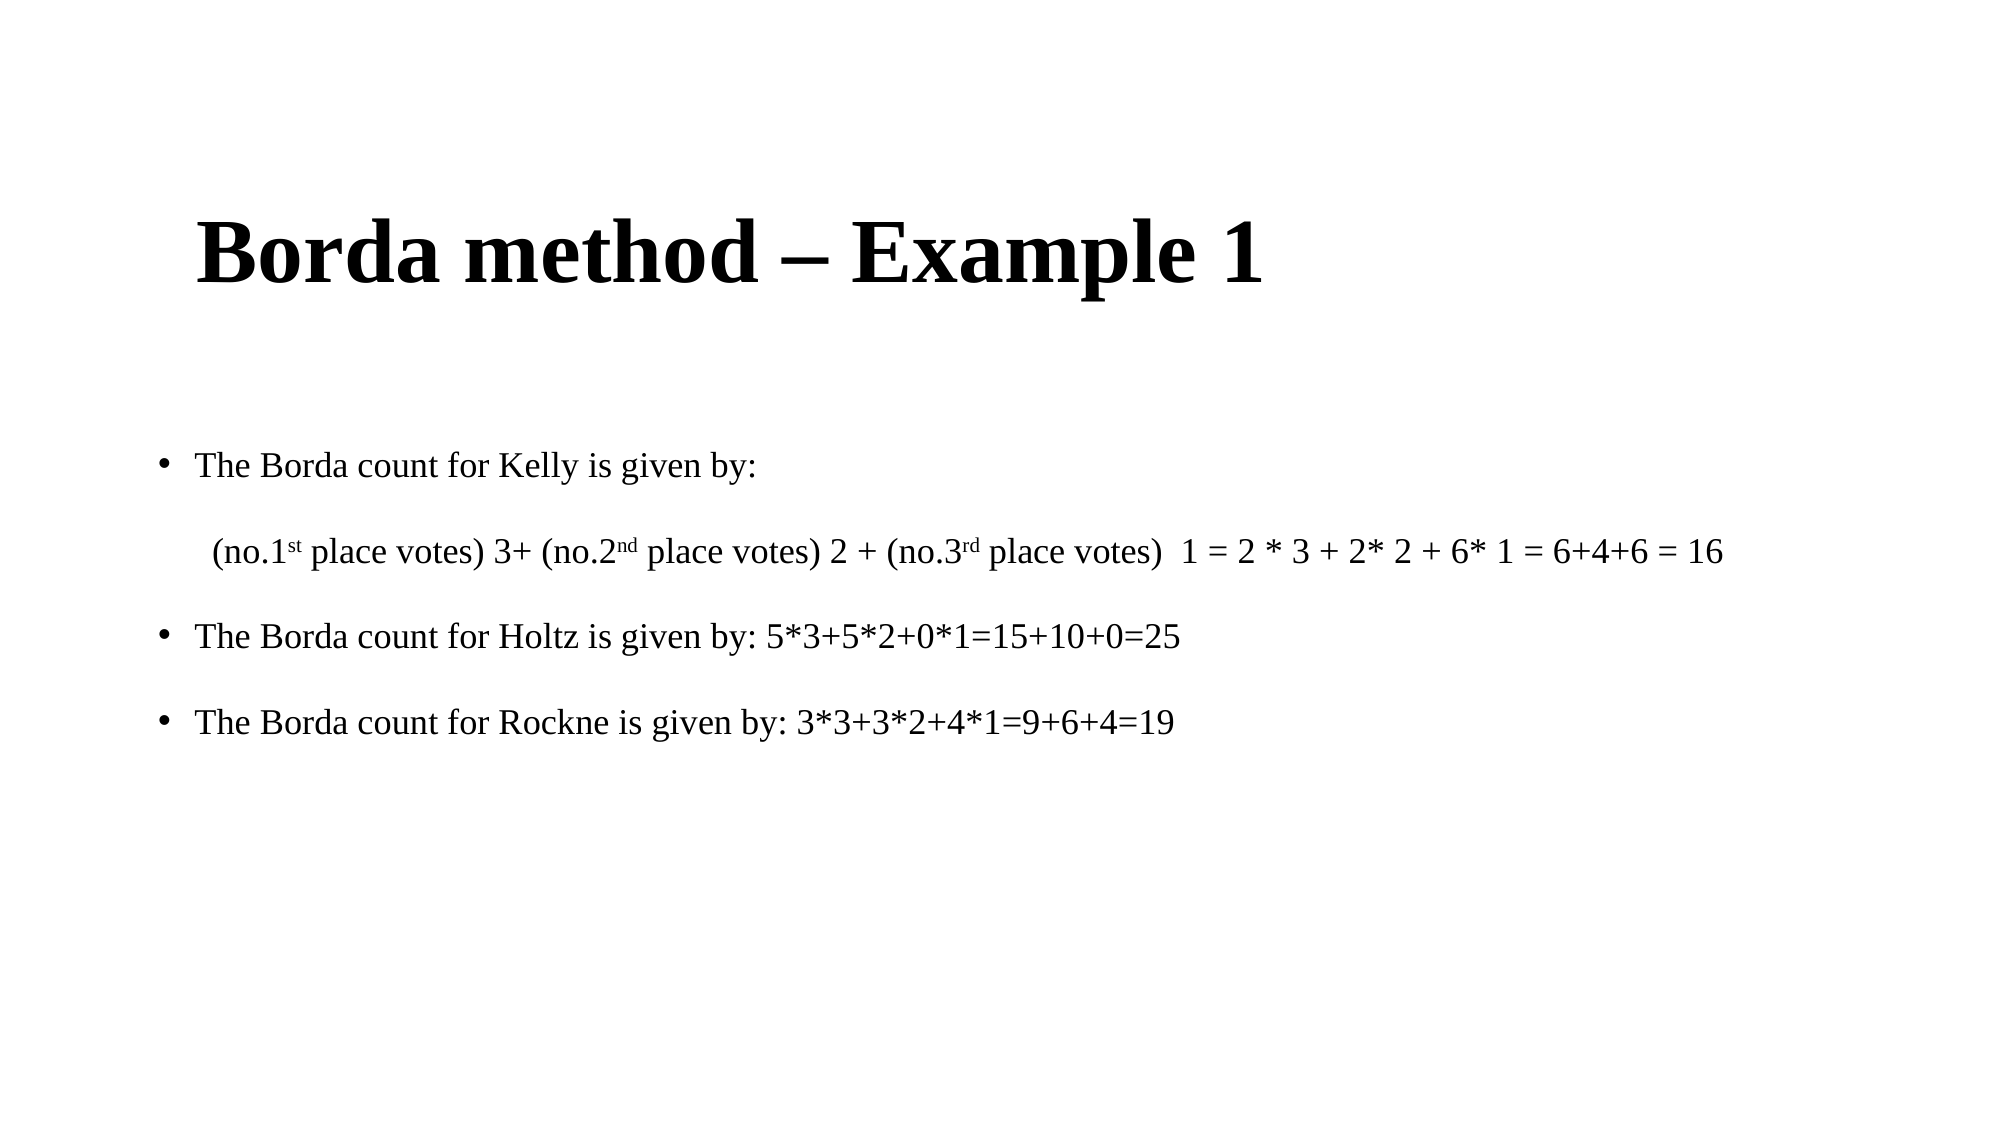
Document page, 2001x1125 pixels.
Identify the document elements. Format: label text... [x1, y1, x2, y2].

title Borda method – Example 1 [181, 168, 1405, 337]
list The Borda count for Kelly is given by: (no.1st place votes) 3+ (no.2nd place votes) 2 + (no.3rd place votes) 1 = 2 * 3 + 2* 2 + 6* 1 = 6+4+6 = 16 The Borda count for Holtz is given by: 5*3+5*2+0*1=15+10+0=25 The Borda count for Rockne is given by: 3*3+3*2+4*1=9+6+4=19 [143, 411, 1857, 750]
